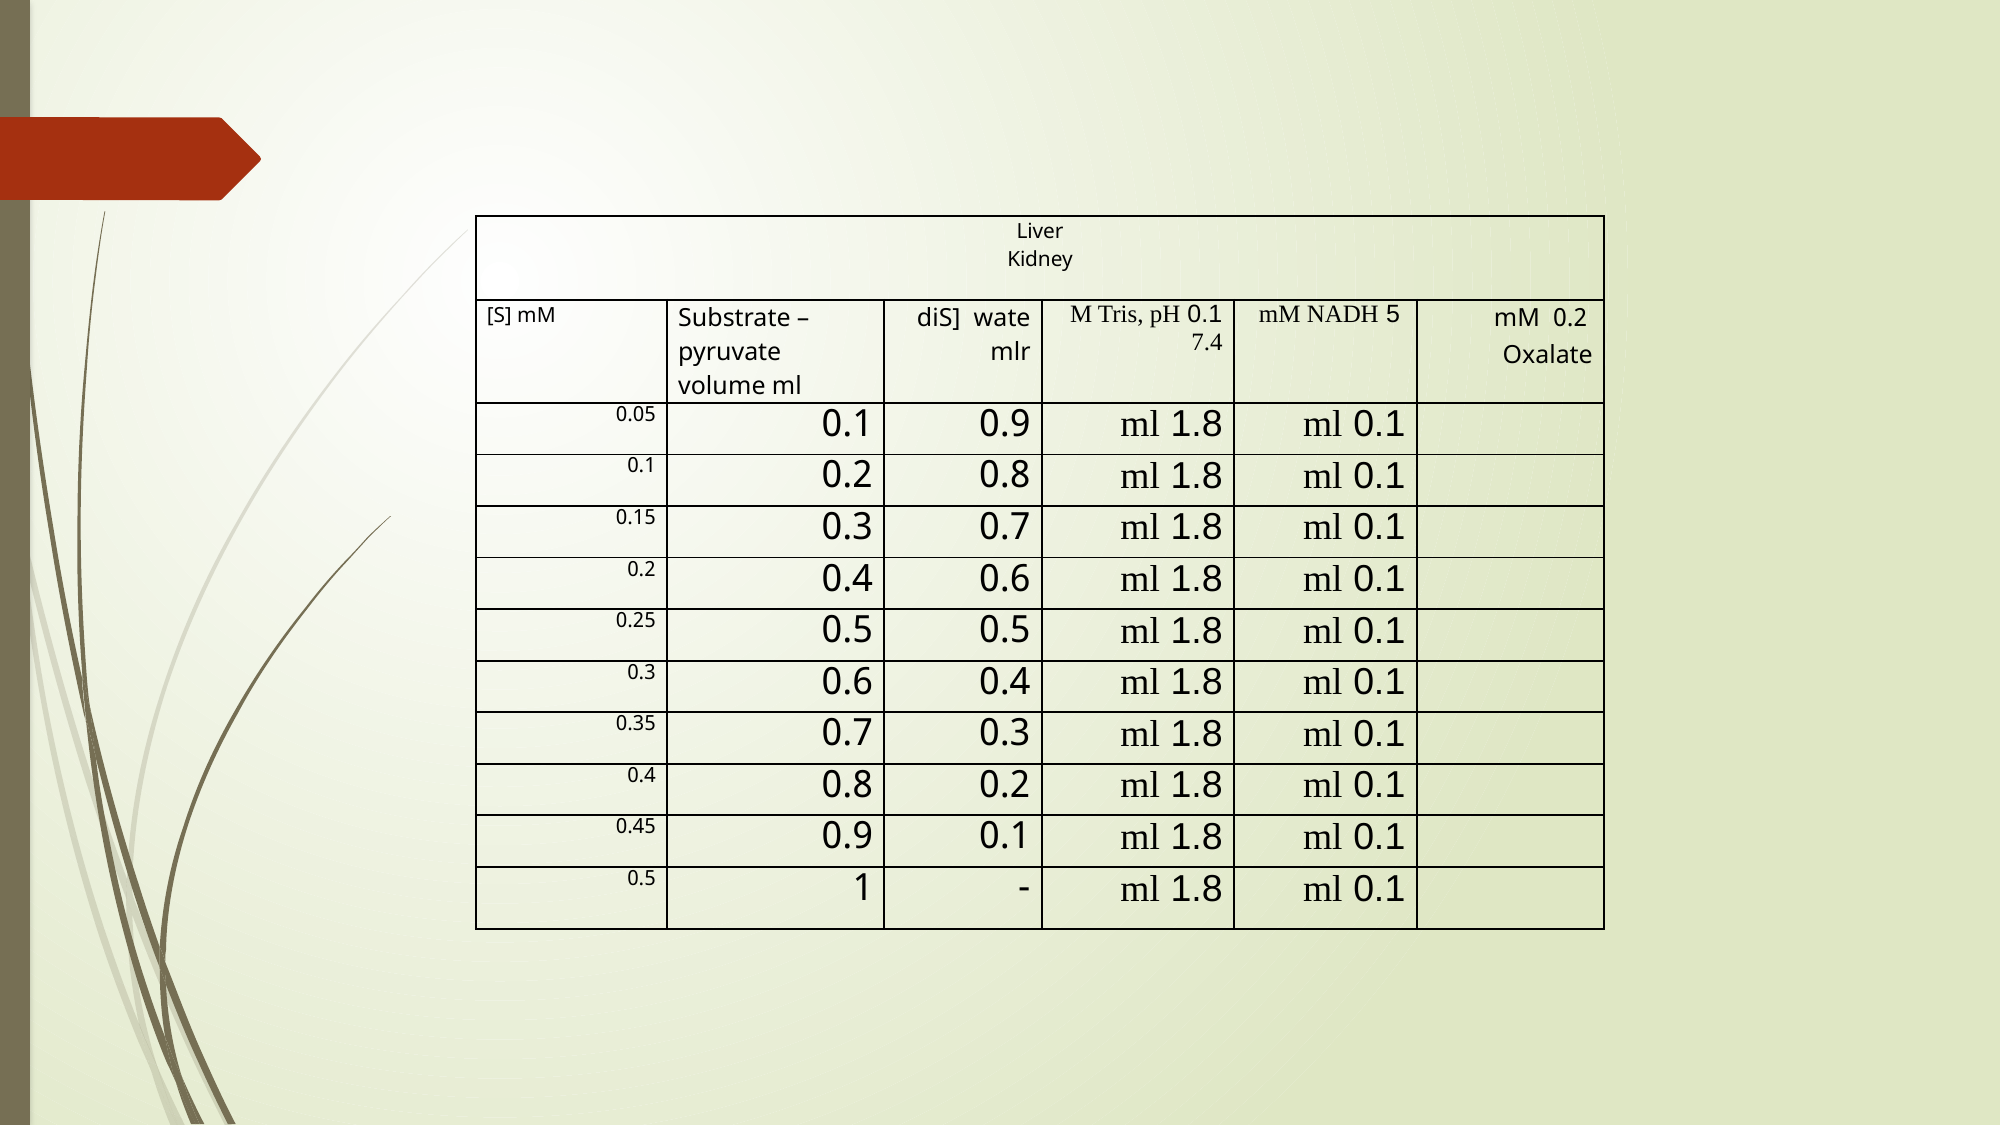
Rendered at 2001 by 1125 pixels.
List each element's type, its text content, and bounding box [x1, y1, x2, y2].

table_cell [1418, 507, 1603, 557]
table_cell 1.8 ml [1043, 662, 1233, 711]
table_cell 0.1 M Tris, pH 7.4 [1043, 301, 1233, 402]
table_cell 1.8 ml [1043, 610, 1233, 660]
table_cell 0.1 ml [1235, 610, 1416, 660]
table_cell 0.1 ml [1235, 404, 1416, 454]
table_cell 0.1 [477, 455, 666, 505]
table_cell [1418, 404, 1603, 454]
table_cell 0.45 [477, 816, 666, 866]
table_cell 0.5 [477, 868, 666, 928]
table_cell [1418, 558, 1603, 608]
table_cell 0.1 ml [1235, 713, 1416, 763]
table_cell 0.2 mM Oxalate [1418, 301, 1603, 402]
table_cell 0.1 ml [1235, 558, 1416, 608]
table_cell 0.1 ml [1235, 662, 1416, 711]
table_cell 1.8 ml [1043, 765, 1233, 814]
table_cell 0.2 [477, 558, 666, 608]
table_cell 0.4 [885, 662, 1041, 711]
table_cell 0.1 [885, 816, 1041, 866]
table_cell 0.25 [477, 610, 666, 660]
table_cell 1.8 ml [1043, 507, 1233, 557]
table_cell 0.2 [668, 455, 883, 505]
table_cell [1418, 765, 1603, 814]
table_cell 1.8 ml [1043, 816, 1233, 866]
table_cell 0.3 [668, 507, 883, 557]
table_cell Substrate – pyruvate volume ml [668, 301, 883, 402]
table_cell 0.7 [885, 507, 1041, 557]
table_cell 0.3 [885, 713, 1041, 763]
table_cell 0.05 [477, 404, 666, 454]
table_cell 0.8 [668, 765, 883, 814]
table_cell 0.15 [477, 507, 666, 557]
table_cell 0.1 [668, 404, 883, 454]
table_cell [1418, 610, 1603, 660]
table_cell 0.1 ml [1235, 455, 1416, 505]
table_cell 0.7 [668, 713, 883, 763]
table_cell 0.9 [885, 404, 1041, 454]
table_cell [1418, 868, 1603, 928]
table_cell 0.1 ml [1235, 868, 1416, 928]
table_cell [1418, 816, 1603, 866]
table_cell 1.8 ml [1043, 558, 1233, 608]
table_cell 1.8 ml [1043, 868, 1233, 928]
table_cell 1.8 ml [1043, 404, 1233, 454]
table_cell 0.9 [668, 816, 883, 866]
table_cell [S] mM [477, 301, 666, 402]
table_cell [1418, 662, 1603, 711]
table_cell [1418, 713, 1603, 763]
table_cell 0.6 [668, 662, 883, 711]
table_cell 0.35 [477, 713, 666, 763]
table_cell 0.2 [885, 765, 1041, 814]
table_cell - [885, 868, 1041, 928]
table_cell 0.4 [668, 558, 883, 608]
table_header Liver Kidney [477, 217, 1603, 299]
table_cell 0.1 ml [1235, 816, 1416, 866]
table_cell 0.6 [885, 558, 1041, 608]
table_cell 0.5 [668, 610, 883, 660]
table_cell [1418, 455, 1603, 505]
table_cell 0.1 ml [1235, 507, 1416, 557]
table_cell 0.5 [885, 610, 1041, 660]
table_cell 1.8 ml [1043, 455, 1233, 505]
table_cell 0.1 ml [1235, 765, 1416, 814]
table_cell diS] wate mlr [885, 301, 1041, 402]
table_cell 0.3 [477, 662, 666, 711]
table_cell 1 [668, 868, 883, 928]
table_cell 0.4 [477, 765, 666, 814]
table_cell 5 mM NADH [1235, 301, 1416, 402]
table_cell 0.8 [885, 455, 1041, 505]
table_cell 1.8 ml [1043, 713, 1233, 763]
